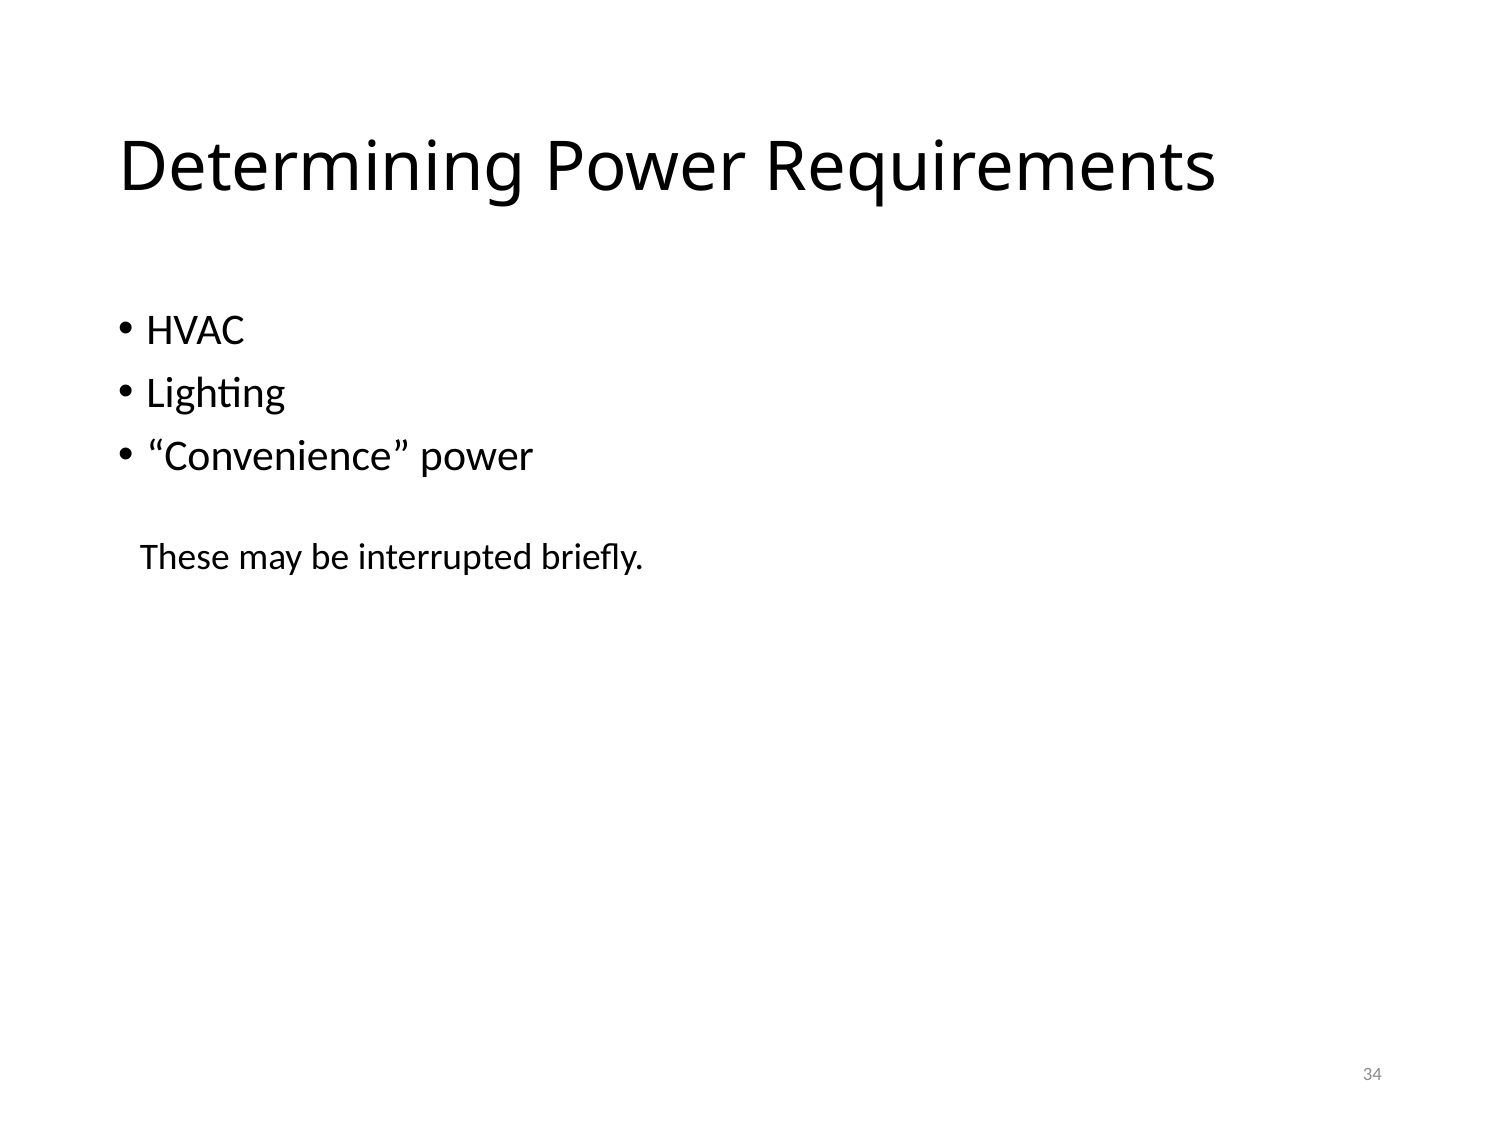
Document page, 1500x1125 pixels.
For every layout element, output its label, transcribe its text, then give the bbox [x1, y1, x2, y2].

list HVAC Lighting “Convenience” power [103, 299, 1397, 1014]
slide_number 34 [1059, 1042, 1397, 1103]
title Determining Power Requirements [103, 59, 1397, 278]
text_box These may be interrupted briefly. [125, 524, 1363, 585]
